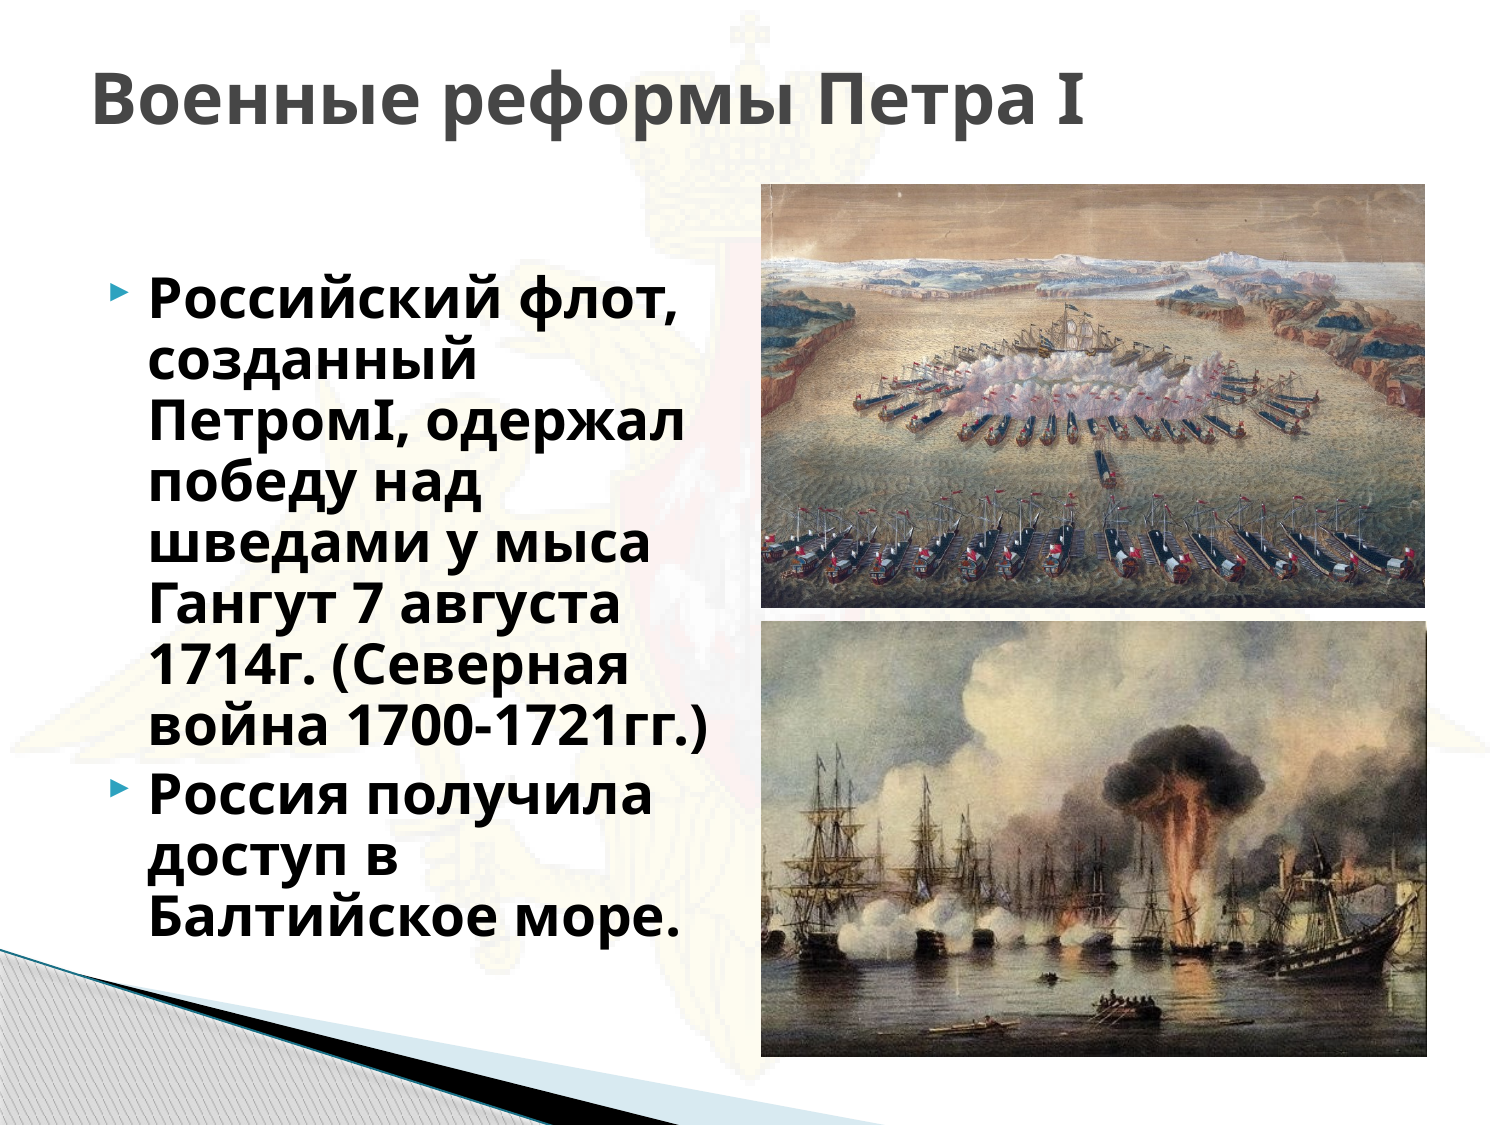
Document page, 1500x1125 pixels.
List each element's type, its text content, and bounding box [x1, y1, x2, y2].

list Российский флот, созданный ПетромI, одержал победу над шведами у мыса Гангут 7 августа 1714г. (Северная война 1700-1721гг.) Россия получила доступ в Балтийское море. [75, 262, 738, 1005]
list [761, 184, 1425, 608]
picture [761, 621, 1427, 1057]
title Военные реформы Петра I [75, 45, 1425, 233]
